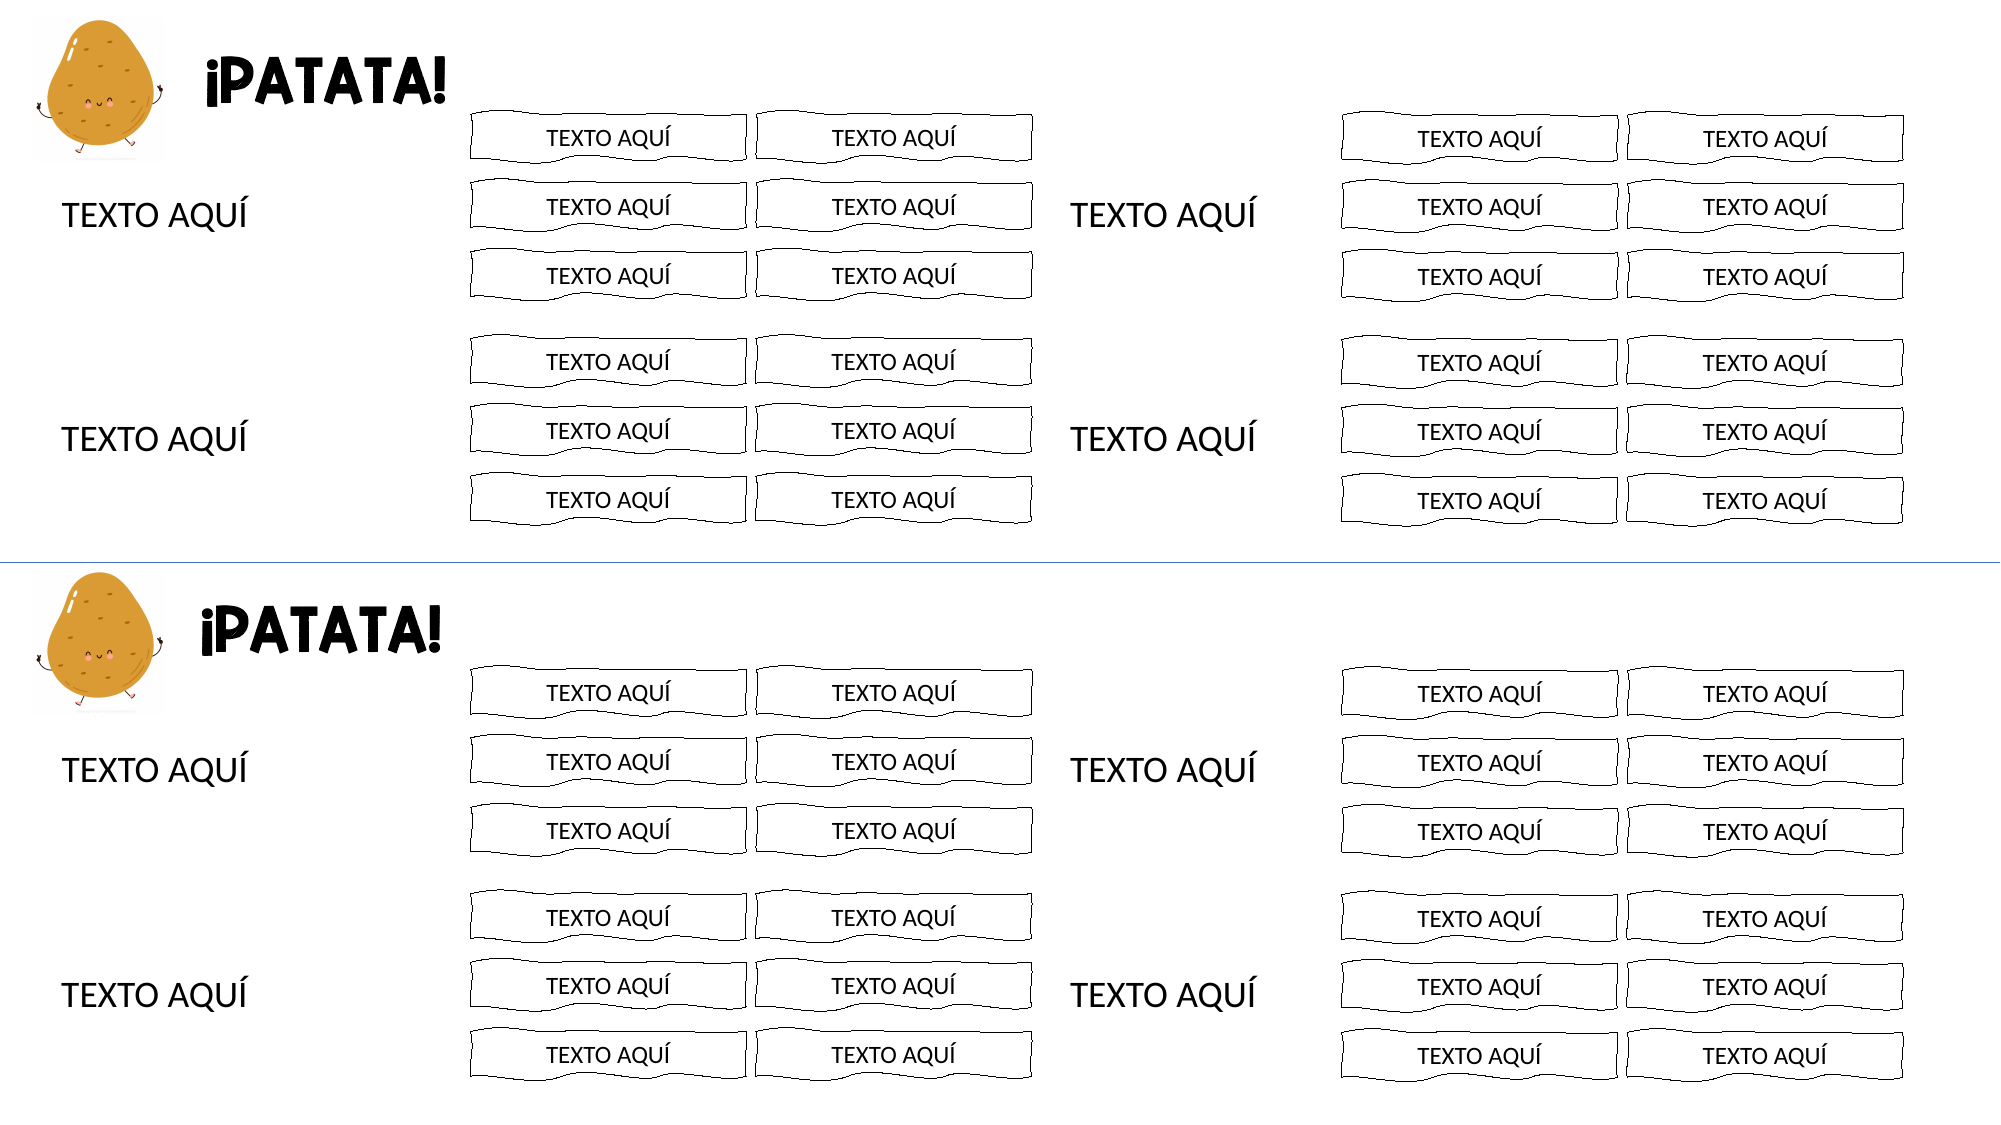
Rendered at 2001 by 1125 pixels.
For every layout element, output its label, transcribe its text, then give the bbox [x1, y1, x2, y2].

text_box TEXTO AQUÍ [755, 334, 1033, 388]
text_box TEXTO AQUÍ [470, 889, 747, 943]
text_box TEXTO AQUÍ [1341, 804, 1619, 858]
text_box TEXTO AQUÍ [470, 472, 747, 526]
text_box TEXTO AQUÍ [1055, 407, 1297, 467]
text_box TEXTO AQUÍ [755, 472, 1033, 526]
text_box TEXTO AQUÍ [1341, 473, 1618, 527]
text_box TEXTO AQUÍ [755, 958, 1033, 1012]
text_box TEXTO AQUÍ [755, 665, 1033, 719]
text_box TEXTO AQUÍ [470, 334, 747, 388]
picture [33, 17, 165, 162]
text_box TEXTO AQUÍ [755, 248, 1033, 301]
text_box TEXTO AQUÍ [755, 403, 1033, 456]
text_box TEXTO AQUÍ [470, 958, 747, 1012]
text_box TEXTO AQUÍ [755, 1027, 1033, 1081]
text_box TEXTO AQUÍ [46, 962, 516, 1023]
text_box TEXTO AQUÍ [1627, 735, 1904, 788]
text_box TEXTO AQUÍ [1055, 962, 1297, 1023]
text_box TEXTO AQUÍ [1627, 804, 1904, 858]
text_box TEXTO AQUÍ [1626, 335, 1904, 389]
text_box TEXTO AQUÍ [1341, 1028, 1618, 1082]
text_box TEXTO AQUÍ [46, 182, 516, 243]
text_box TEXTO AQUÍ [1341, 959, 1618, 1013]
text_box TEXTO AQUÍ [46, 738, 516, 798]
text_box TEXTO AQUÍ [755, 178, 1033, 232]
text_box TEXTO AQUÍ [1055, 738, 1297, 798]
text_box TEXTO AQUÍ [1341, 404, 1618, 457]
text_box TEXTO AQUÍ [755, 889, 1033, 943]
picture [171, 585, 593, 690]
text_box TEXTO AQUÍ [1341, 179, 1619, 233]
text_box TEXTO AQUÍ [755, 734, 1033, 787]
text_box TEXTO AQUÍ [1626, 959, 1904, 1013]
text_box TEXTO AQUÍ [1341, 666, 1619, 720]
text_box TEXTO AQUÍ [1341, 111, 1619, 165]
text_box TEXTO AQUÍ [470, 668, 747, 719]
text_box TEXTO AQUÍ [1626, 404, 1904, 457]
text_box TEXTO AQUÍ [1626, 1028, 1904, 1082]
text_box TEXTO AQUÍ [46, 407, 516, 467]
text_box TEXTO AQUÍ [470, 403, 747, 456]
text_box TEXTO AQUÍ [1627, 249, 1904, 302]
text_box TEXTO AQUÍ [470, 113, 747, 164]
picture [176, 36, 598, 141]
text_box TEXTO AQUÍ [1627, 179, 1904, 233]
text_box TEXTO AQUÍ [1626, 890, 1904, 944]
text_box TEXTO AQUÍ [470, 178, 747, 232]
picture [33, 570, 165, 715]
text_box TEXTO AQUÍ [470, 248, 747, 301]
text_box TEXTO AQUÍ [1341, 335, 1618, 389]
text_box TEXTO AQUÍ [1627, 111, 1904, 165]
text_box TEXTO AQUÍ [1627, 666, 1904, 720]
text_box TEXTO AQUÍ [1341, 890, 1618, 944]
text_box TEXTO AQUÍ [470, 734, 747, 787]
text_box TEXTO AQUÍ [755, 110, 1033, 164]
text_box TEXTO AQUÍ [1626, 473, 1904, 527]
text_box TEXTO AQUÍ [1341, 735, 1619, 788]
text_box TEXTO AQUÍ [470, 803, 747, 857]
text_box TEXTO AQUÍ [1341, 249, 1619, 302]
text_box TEXTO AQUÍ [755, 803, 1033, 857]
text_box TEXTO AQUÍ [1055, 182, 1297, 243]
text_box TEXTO AQUÍ [470, 1027, 747, 1081]
